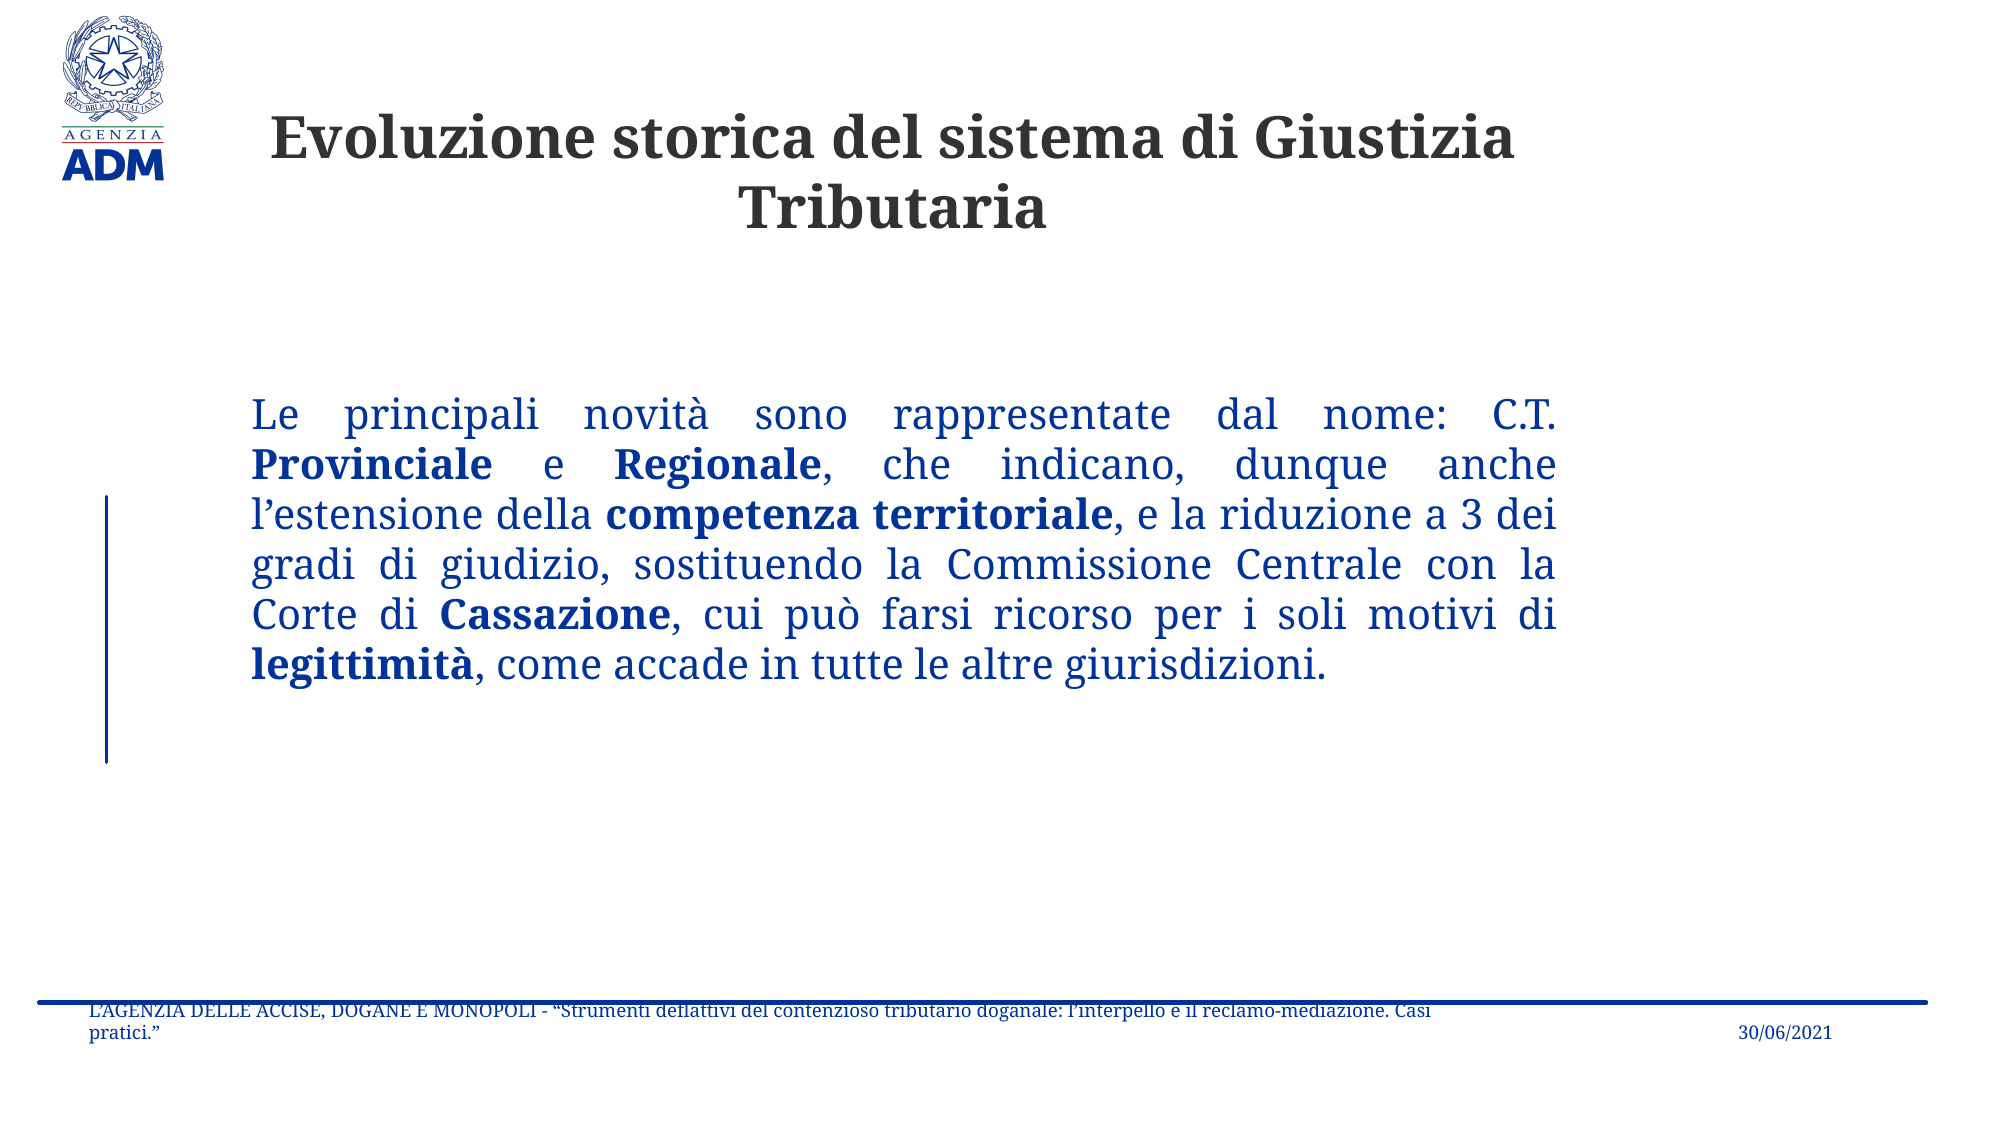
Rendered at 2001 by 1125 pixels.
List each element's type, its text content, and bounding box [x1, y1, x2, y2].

footer L’AGENZIA DELLE ACCISE, DOGANE E MONOPOLI - “Strumenti deflattivi del contenzioso tributario doganale: l’interpello e il reclamo-mediazione. Casi pratici.” [74, 991, 1493, 1051]
text_box Evoluzione storica del sistema di Giustizia Tributaria [215, 92, 1572, 248]
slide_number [1627, 991, 1849, 1051]
text_box Le principali novità sono rappresentate dal nome: C.T. Provinciale e Regionale, che indicano, dunque anche l’estensione della competenza territoriale, e la riduzione a 3 dei gradi di giudizio, sostituendo la Commissione Centrale con la Corte di Cassazione, cui può farsi ricorso per i soli motivi di legittimità, come accade in tutte le altre giurisdizioni. [236, 380, 1572, 696]
picture [44, 0, 183, 201]
